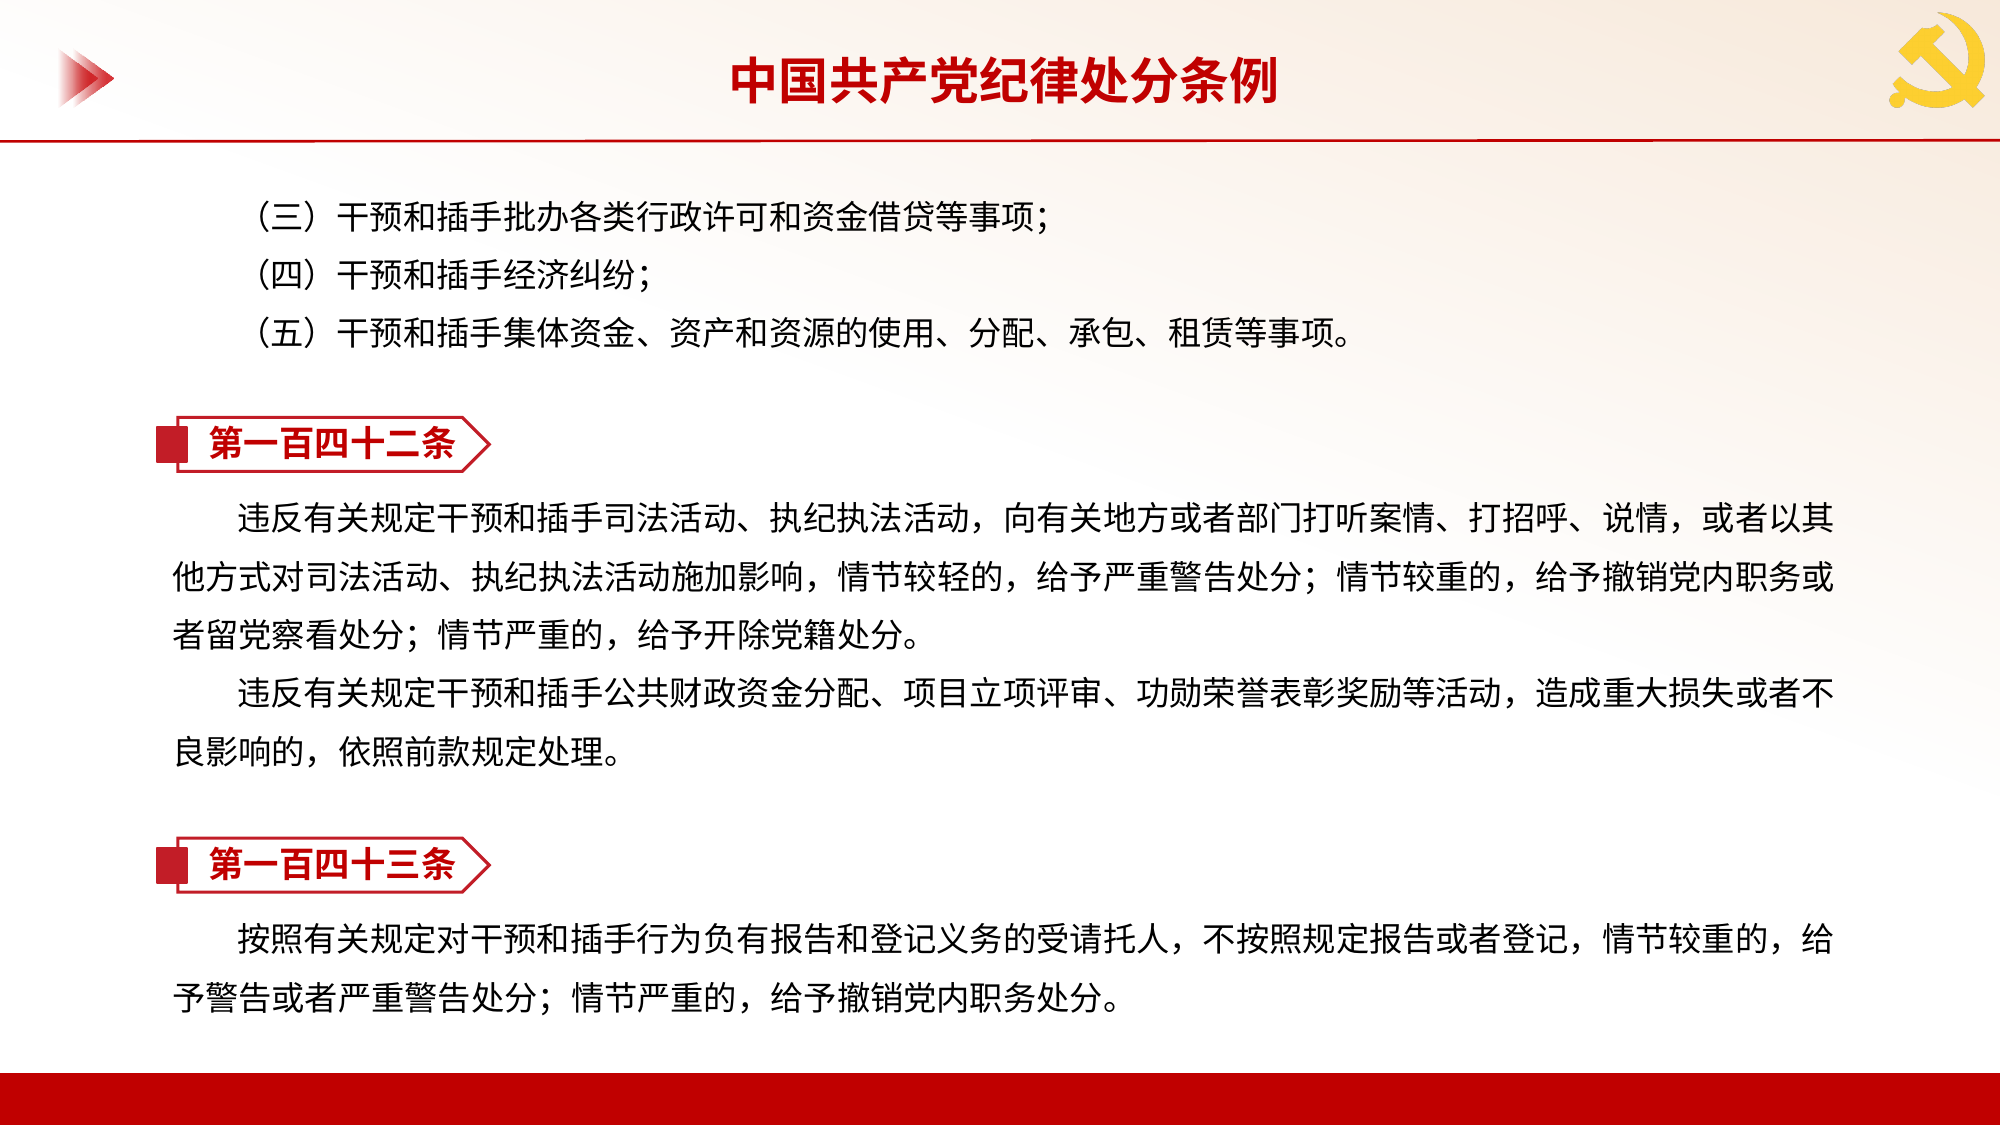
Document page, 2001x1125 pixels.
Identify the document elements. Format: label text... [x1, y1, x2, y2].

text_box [156, 834, 490, 893]
text_box [0, 1072, 2000, 1125]
text_box （三）干预和插手批办各类行政许可和资金借贷等事项； （四）干预和插手经济纠纷； （五）干预和插手集体资金、资产和资源的使用、分配、承包、租赁等事项。 [157, 169, 1850, 252]
text_box 违反有关规定干预和插手司法活动、执纪执法活动，向有关地方或者部门打听案情、打招呼、说情，或者以其他方式对司法活动、执纪执法活动施加影响，情节较轻的，给予严重警告处分；情节较重的，给予撤销党内职务或者留党察看处分；情节严重的，给予开除党籍处分。 违反有关规定干预和插手公共财政资金分配、项目立项评审、功勋荣誉表彰奖励等活动，造成重大损失或者不良影响的，依照前款规定处理。 [157, 471, 1850, 553]
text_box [156, 414, 490, 472]
picture [1889, 12, 1985, 108]
text_box 中国共产党纪律处分条例 [303, 29, 1705, 117]
text_box 按照有关规定对干预和插手行为负有报告和登记义务的受请托人，不按照规定报告或者登记，情节较重的，给予警告或者严重警告处分；情节严重的，给予撤销党内职务处分。 [157, 892, 1850, 974]
